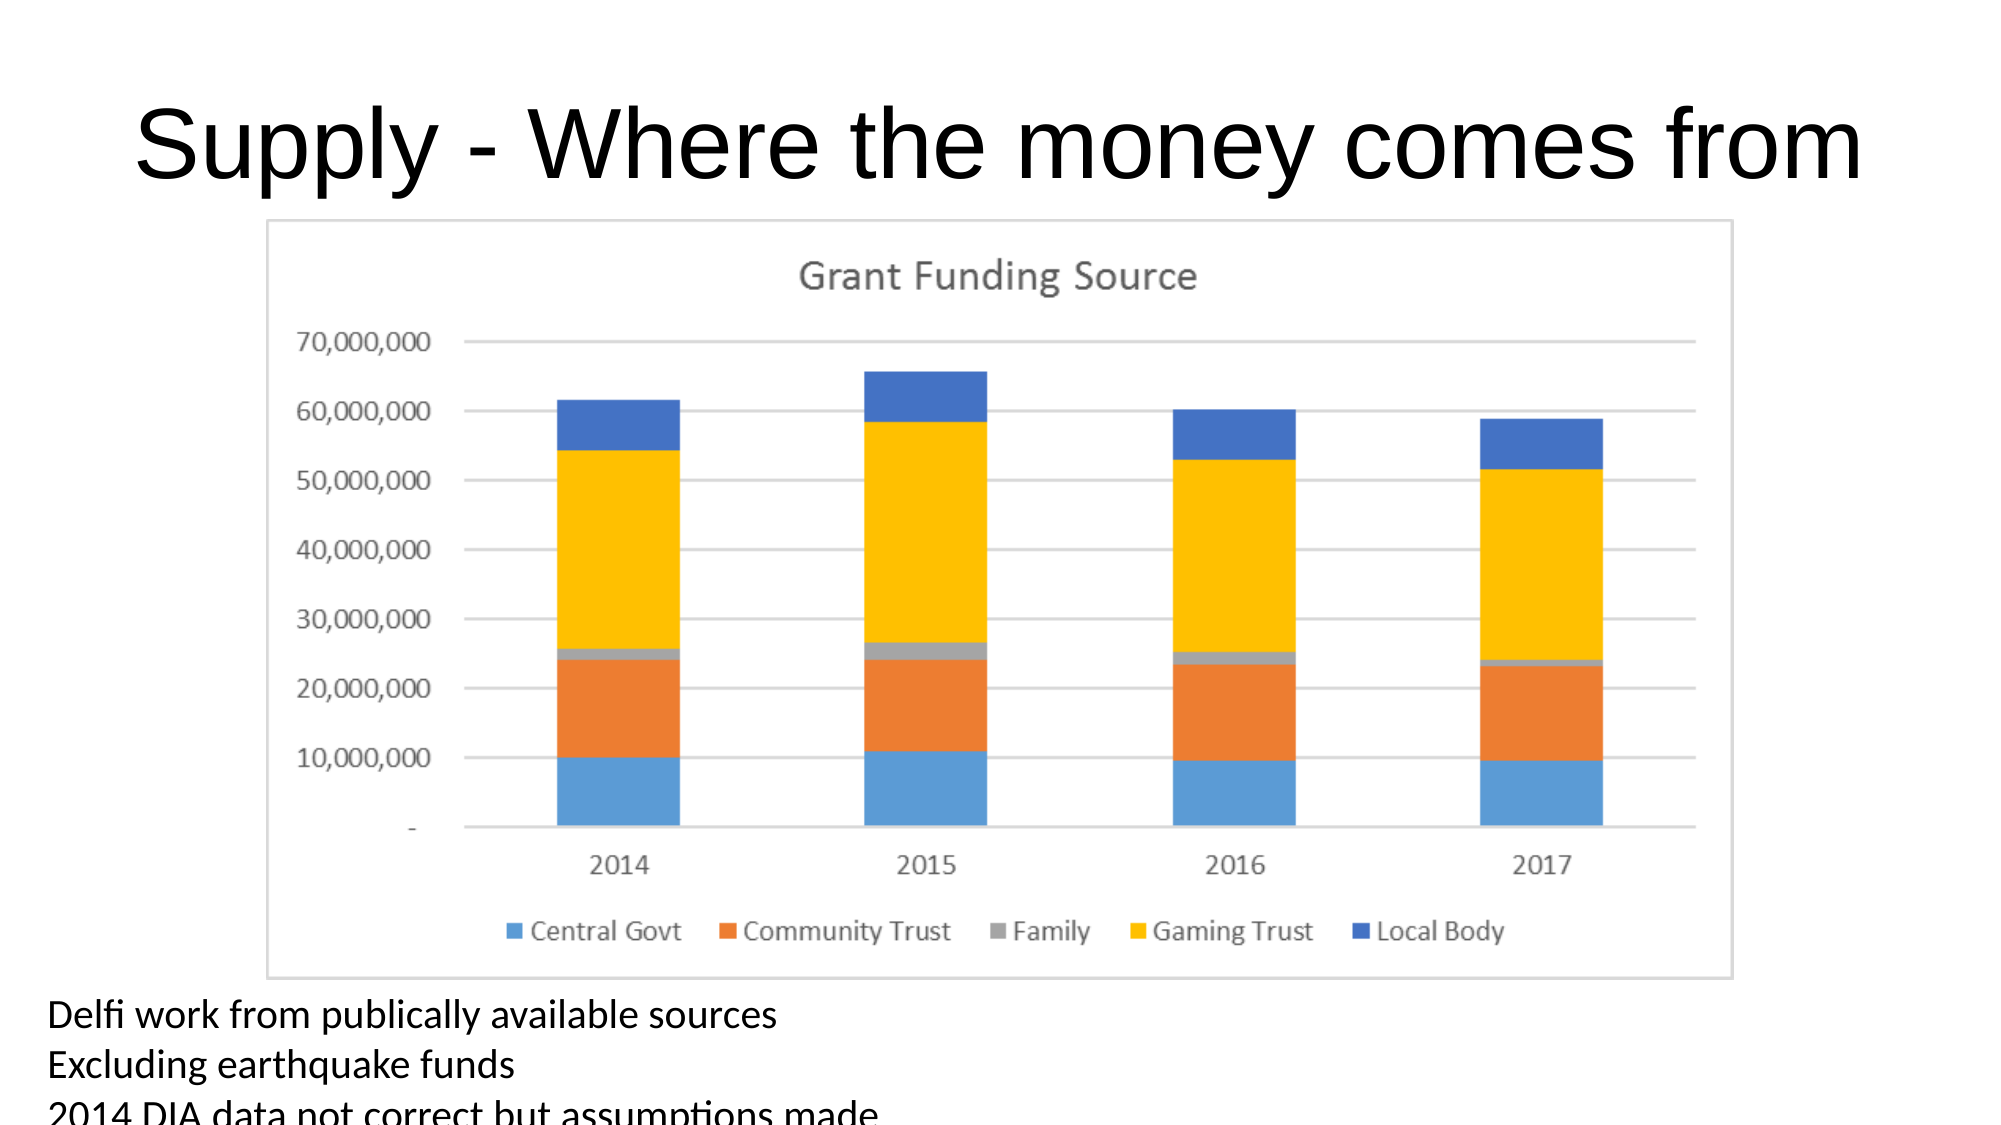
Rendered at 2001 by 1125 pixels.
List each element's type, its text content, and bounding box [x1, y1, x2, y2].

picture [265, 219, 1735, 981]
chart [0, 232, 2000, 1112]
title Supply - Where the money comes from [99, 45, 1900, 228]
